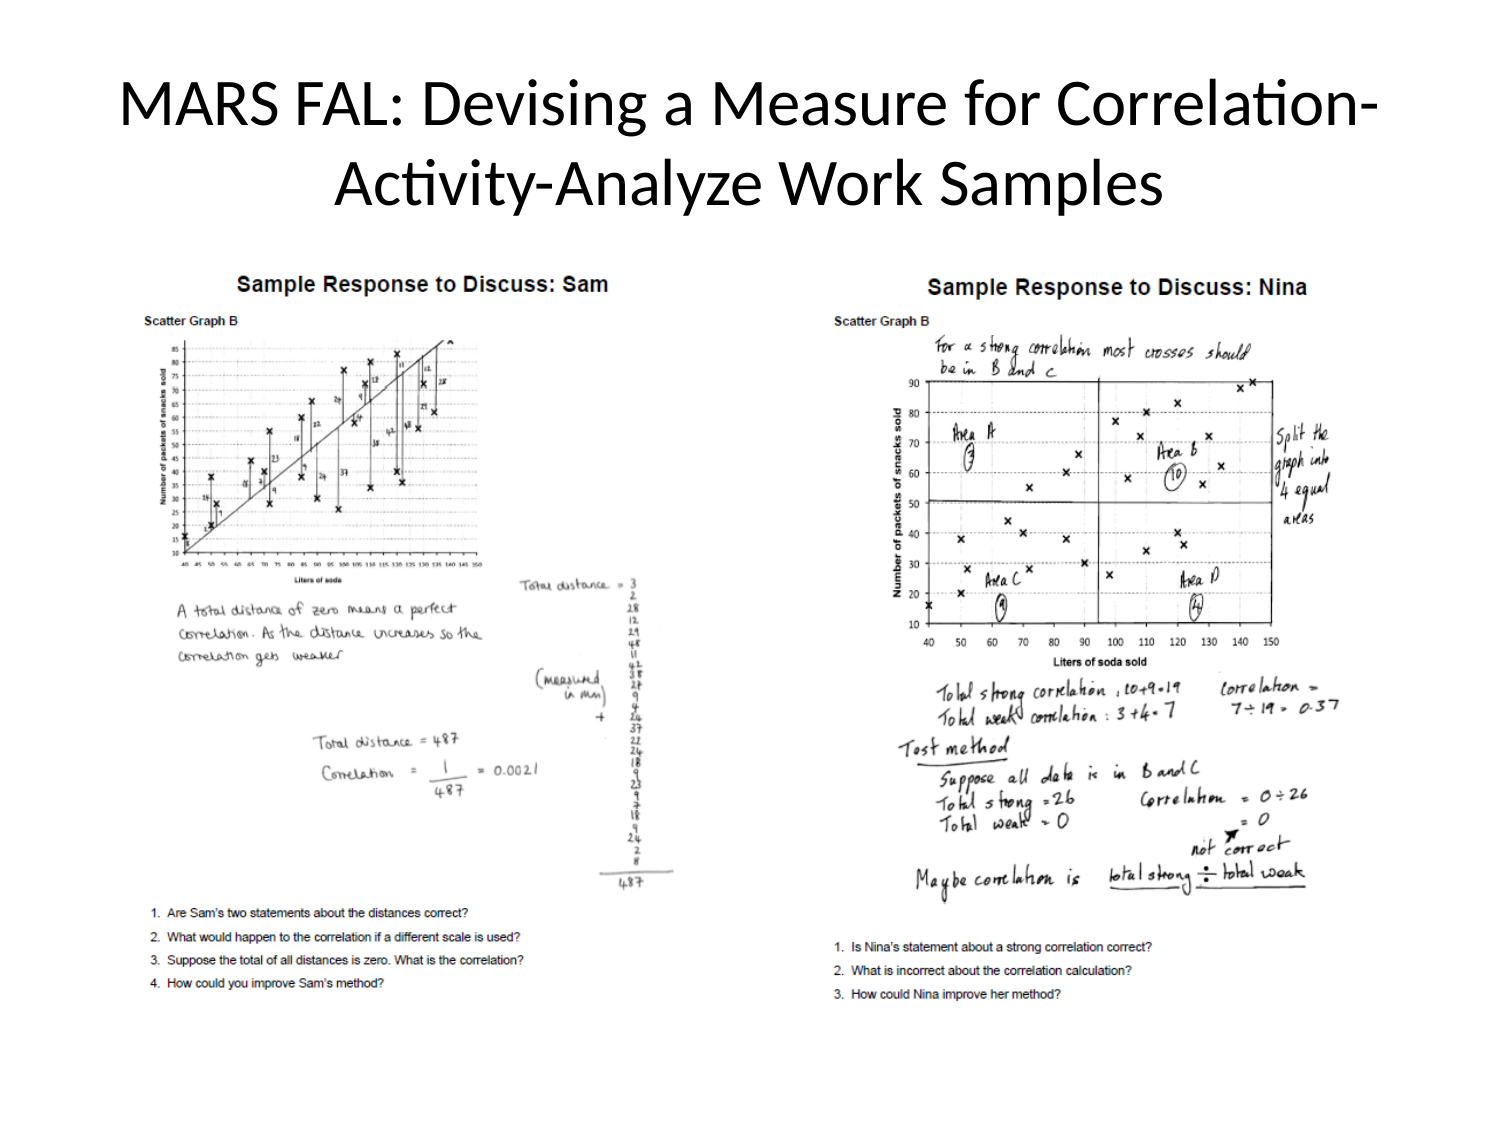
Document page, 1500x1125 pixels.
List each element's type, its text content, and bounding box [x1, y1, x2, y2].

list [813, 262, 1374, 1006]
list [137, 262, 675, 1006]
title MARS FAL: Devising a Measure for Correlation- Activity-Analyze Work Samples [75, 45, 1425, 233]
